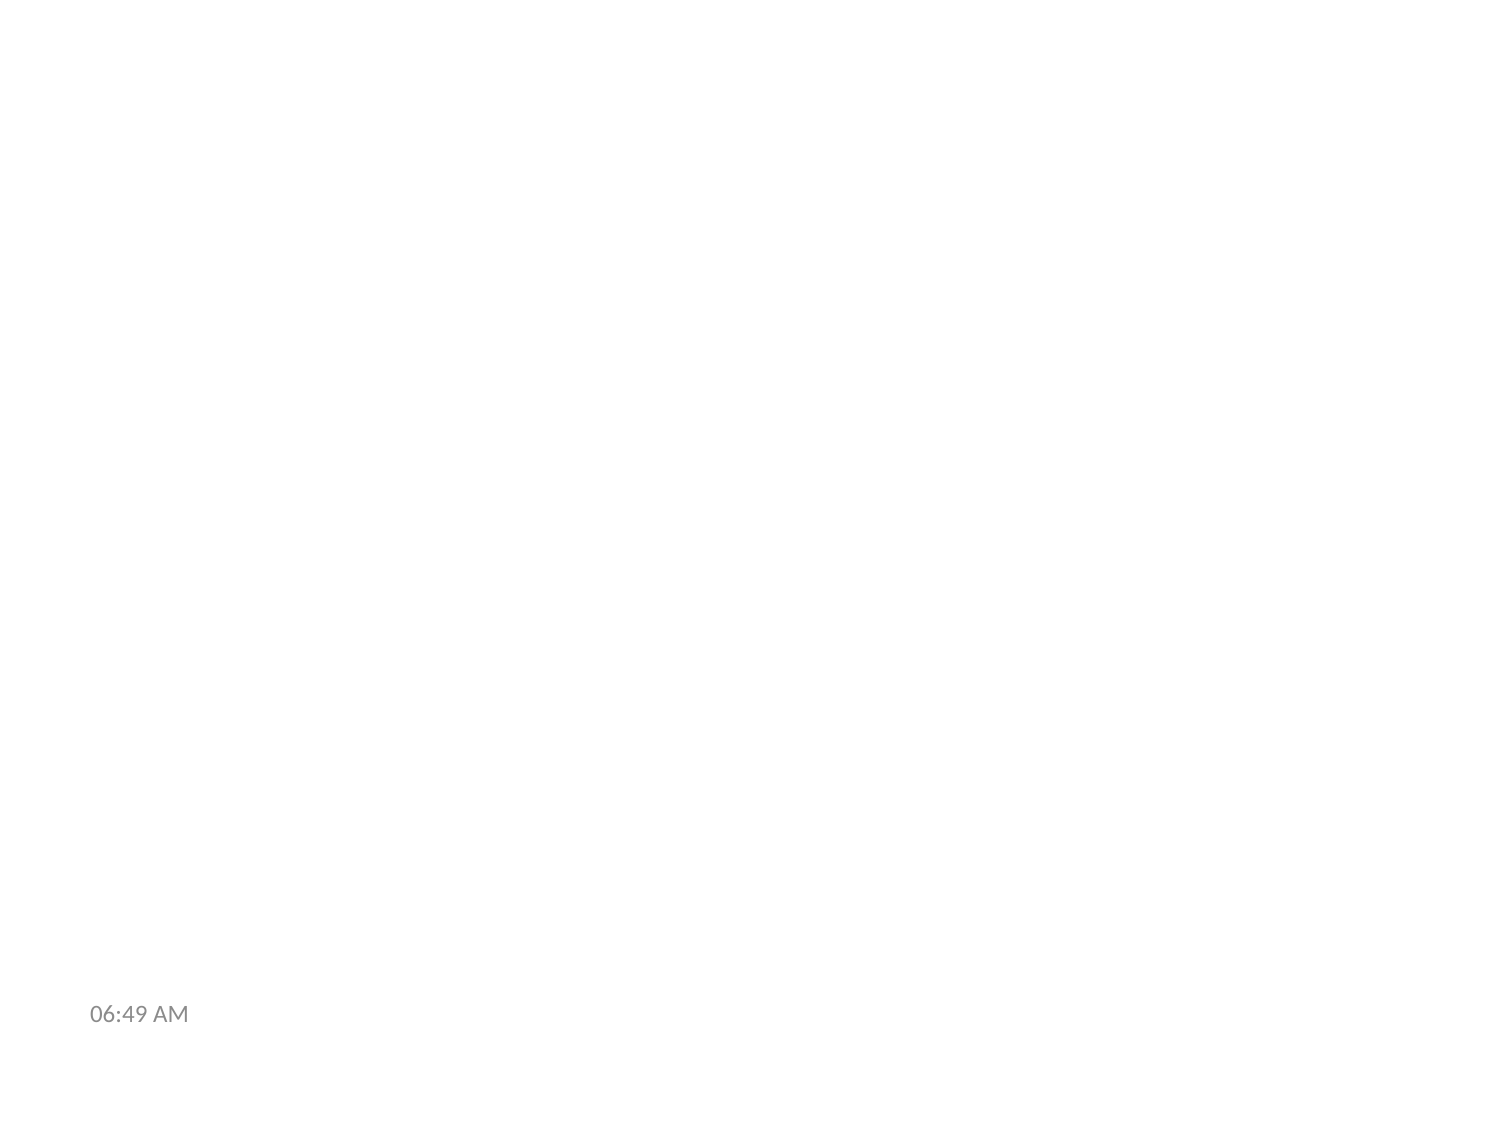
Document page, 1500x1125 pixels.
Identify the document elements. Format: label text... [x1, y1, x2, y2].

text_box 3:35 PM [75, 982, 425, 1043]
